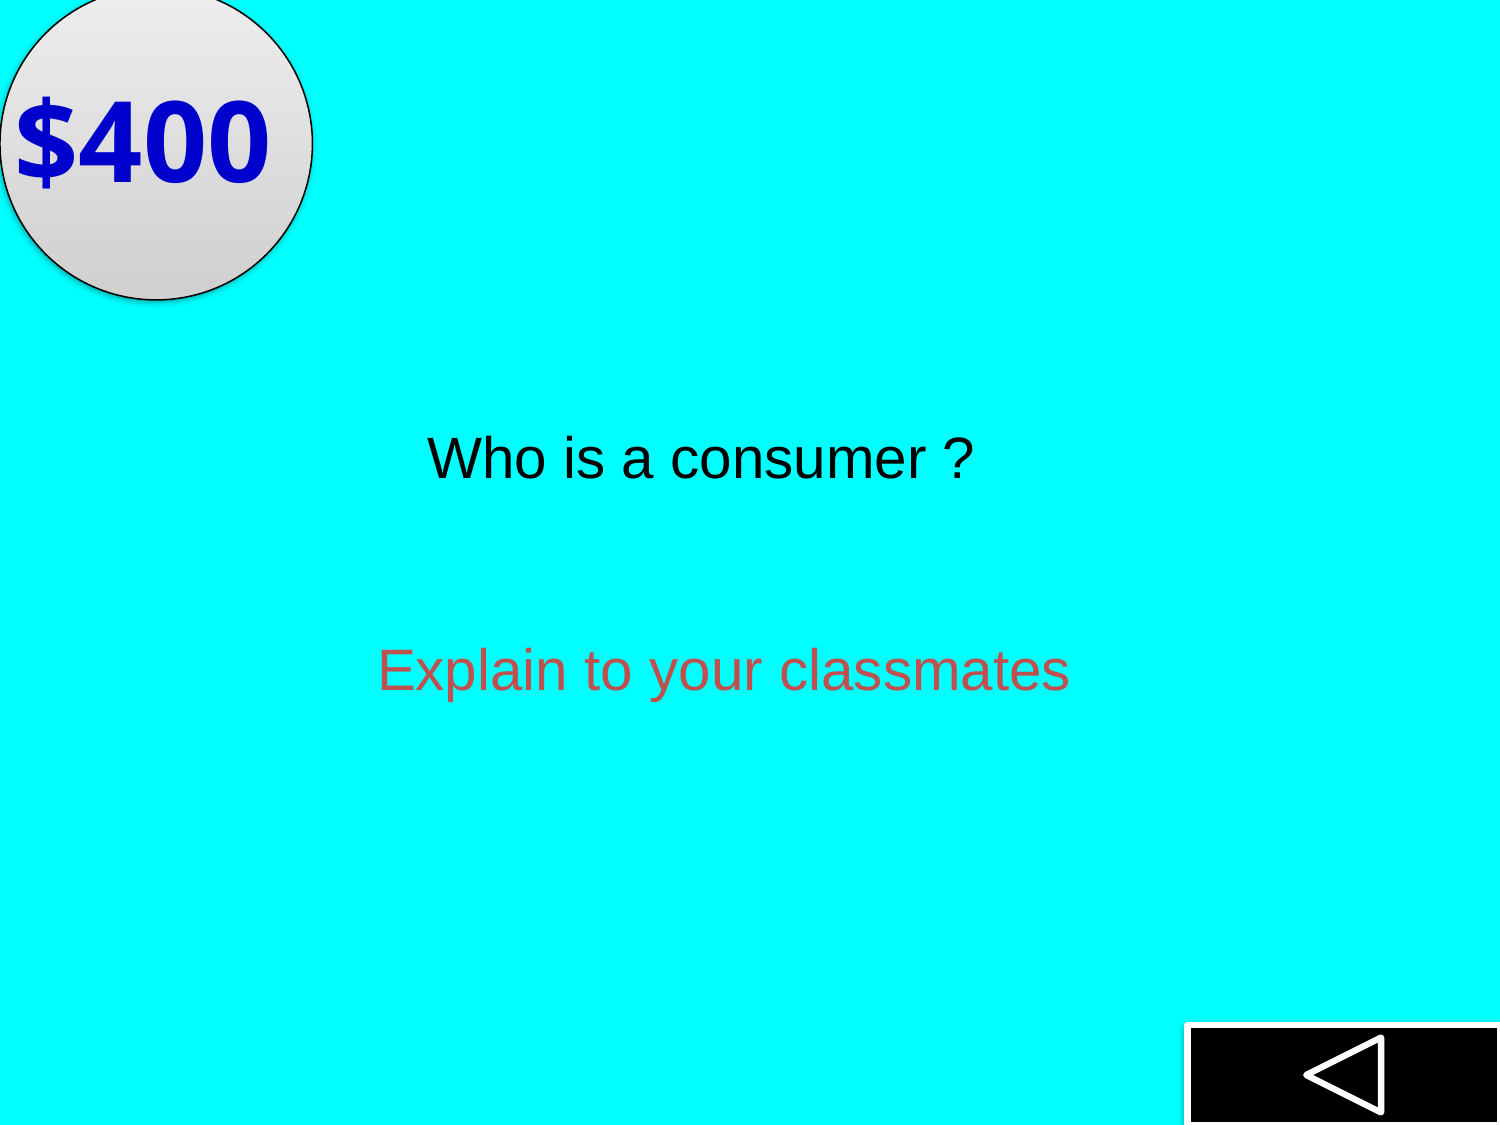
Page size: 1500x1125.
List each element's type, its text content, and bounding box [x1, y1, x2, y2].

text_box [15, 213, 298, 301]
text_box Who is a consumer ? [412, 412, 1013, 498]
text_box Explain to your classmates [362, 624, 1350, 710]
text_box [22, 0, 291, 62]
text_box $400 [0, 62, 1425, 213]
text_box [1184, 1022, 1500, 1125]
